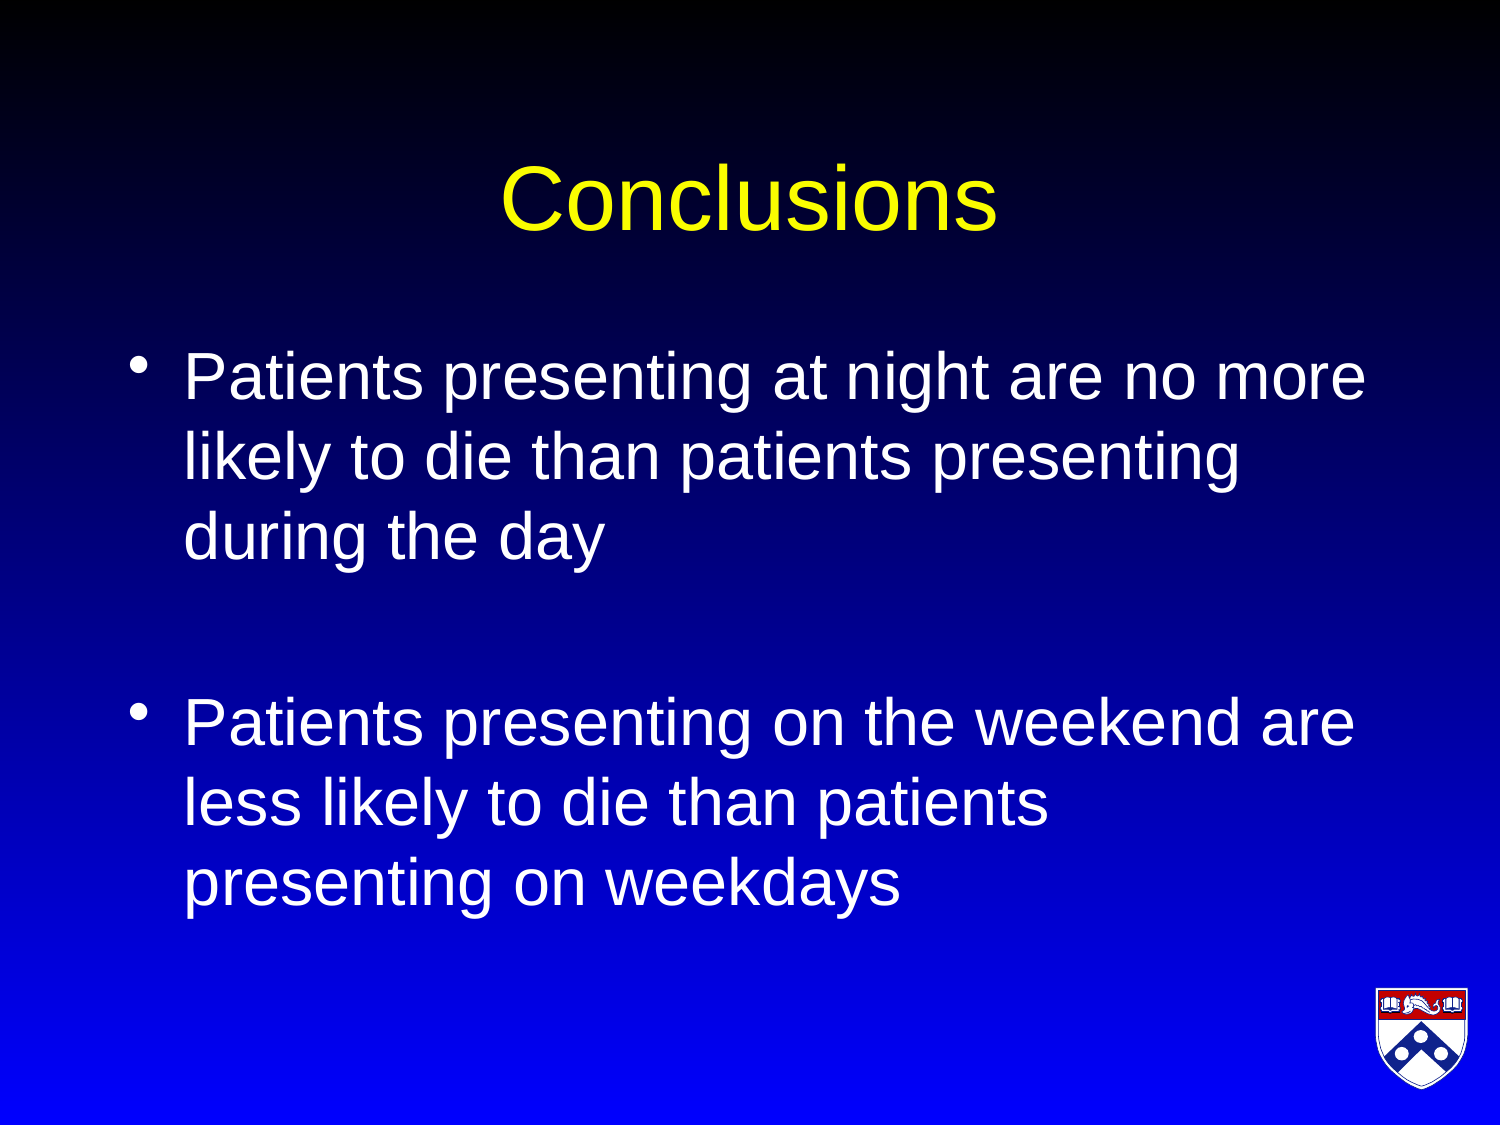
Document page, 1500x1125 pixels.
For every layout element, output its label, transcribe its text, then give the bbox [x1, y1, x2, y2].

title Conclusions [112, 99, 1388, 288]
list Patients presenting at night are no more likely to die than patients presenting during the day Patients presenting on the weekend are less likely to die than patients presenting on weekdays [112, 324, 1388, 1001]
